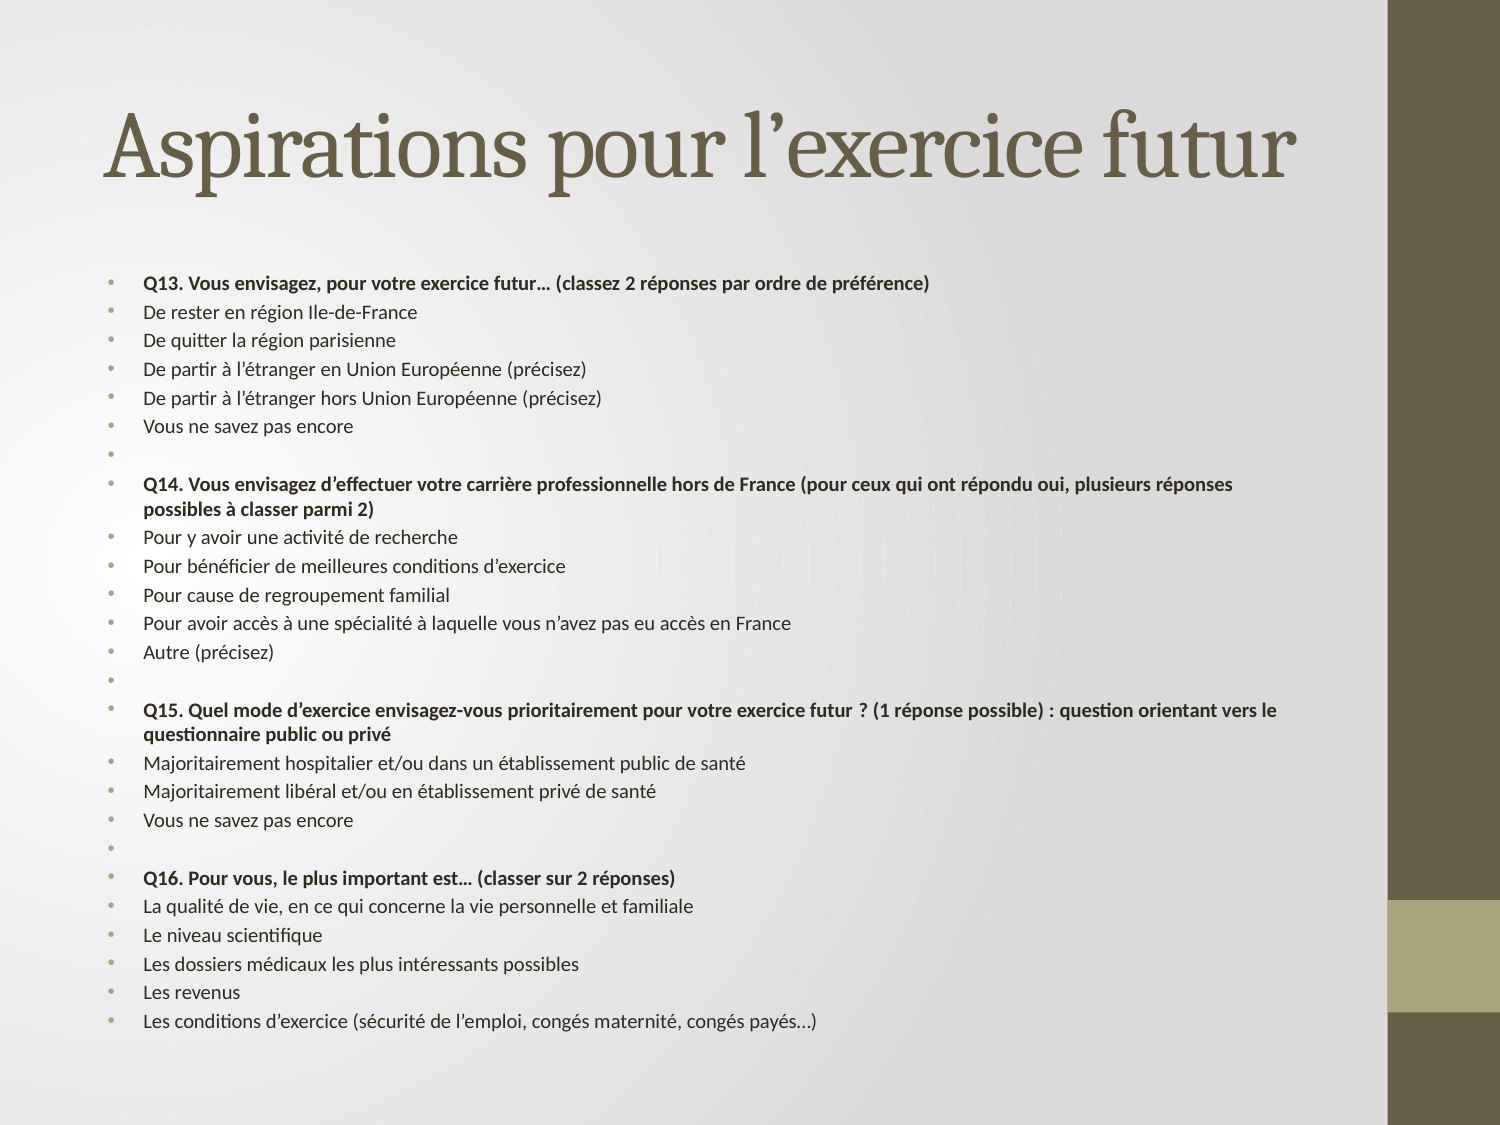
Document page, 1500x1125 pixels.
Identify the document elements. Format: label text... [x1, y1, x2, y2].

title Aspirations pour l’exercice futur [75, 45, 1325, 233]
list Q13. Vous envisagez, pour votre exercice futur… (classez 2 réponses par ordre de préférence) De rester en région Ile-de-France De quitter la région parisienne De partir à l’étranger en Union Européenne (précisez) De partir à l’étranger hors Union Européenne (précisez) Vous ne savez pas encore Q14. Vous envisagez d’effectuer votre carrière professionnelle hors de France (pour ceux qui ont répondu oui, plusieurs réponses possibles à classer parmi 2) Pour y avoir une activité de recherche Pour bénéficier de meilleures conditions d’exercice Pour cause de regroupement familial Pour avoir accès à une spécialité à laquelle vous n’avez pas eu accès en France Autre (précisez) Q15. Quel mode d’exercice envisagez-vous prioritairement pour votre exercice futur ? (1 réponse possible) : question orientant vers le questionnaire public ou privé Majoritairement hospitalier et/ou dans un établissement public de santé Majoritairement libéral et/ou en établissement privé de santé Vous ne savez pas encore Q16. Pour vous, le plus important est… (classer sur 2 réponses) La qualité de vie, en ce qui concerne la vie personnelle et familiale Le niveau scientifique Les dossiers médicaux les plus intéressants possibles Les revenus Les conditions d’exercice (sécurité de l’emploi, congés maternité, congés payés…) [75, 262, 1325, 1050]
